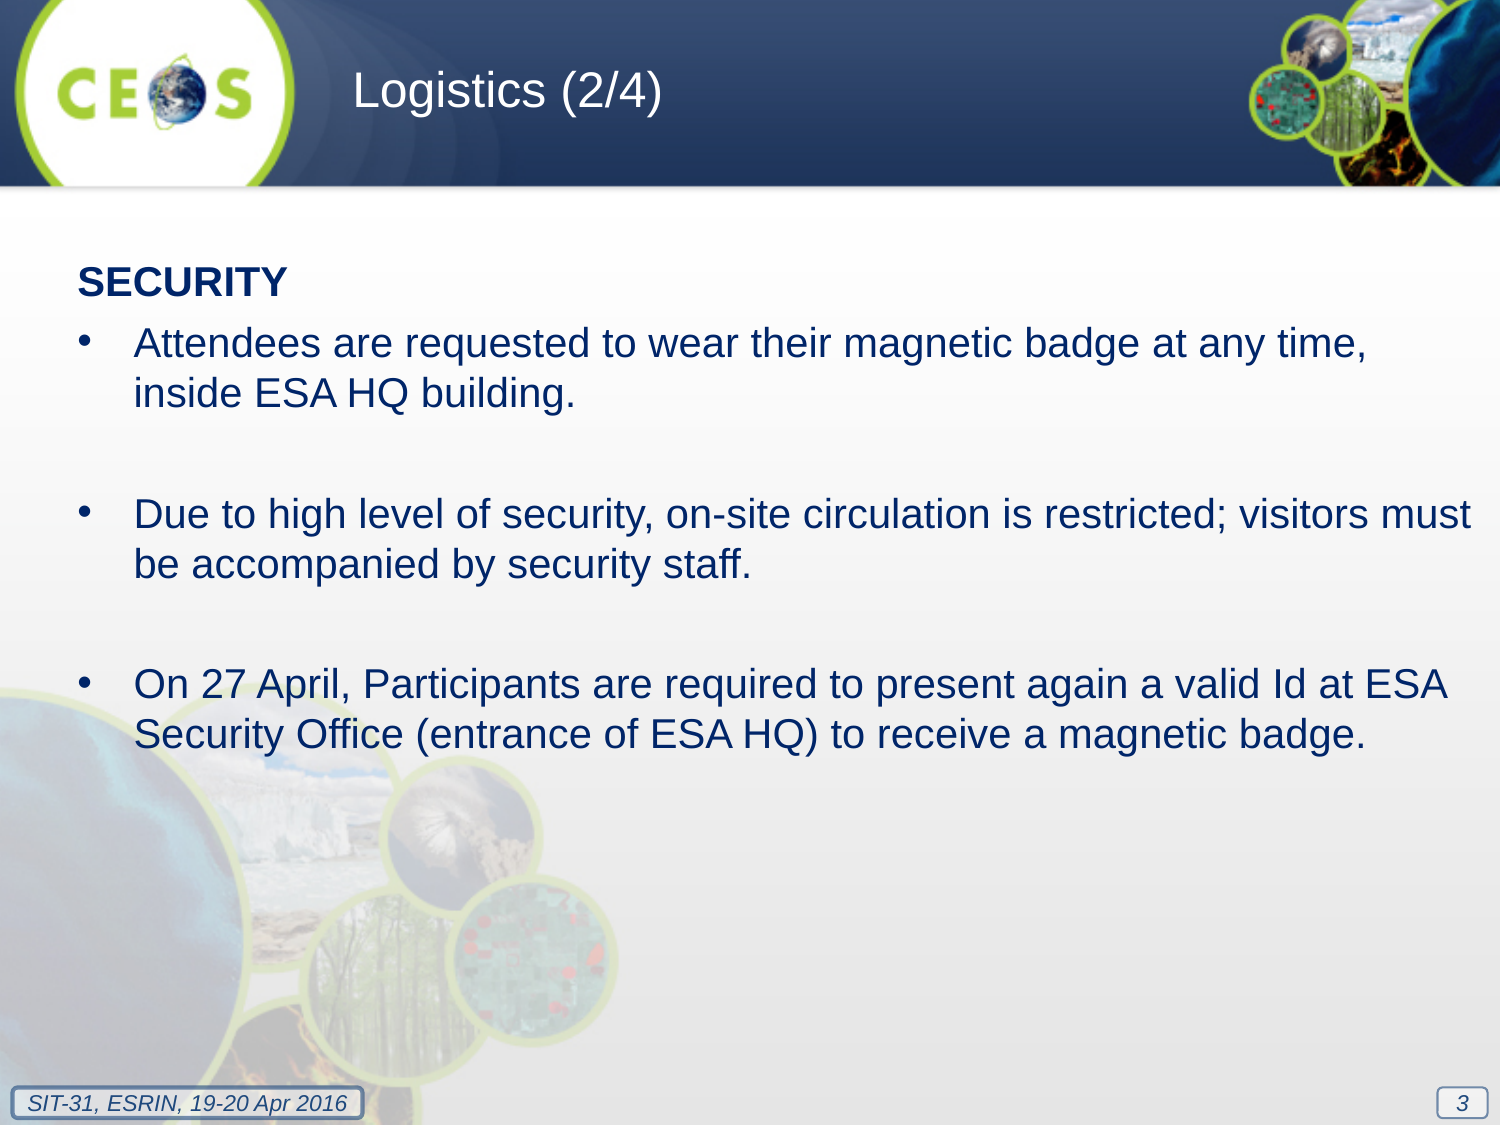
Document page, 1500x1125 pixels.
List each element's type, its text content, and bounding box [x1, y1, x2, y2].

slide_number 3 [1436, 1086, 1489, 1120]
list Logistics (2/4) [337, 50, 1150, 138]
picture [0, 0, 1500, 1125]
list SECURITY Attendees are requested to wear their magnetic badge at any time, inside ESA HQ building. Due to high level of security, on-site circulation is restricted; visitors must be accompanied by security staff. On 27 April, Participants are required to present again a valid Id at ESA Security Office (entrance of ESA HQ) to receive a magnetic badge. [62, 212, 1500, 988]
